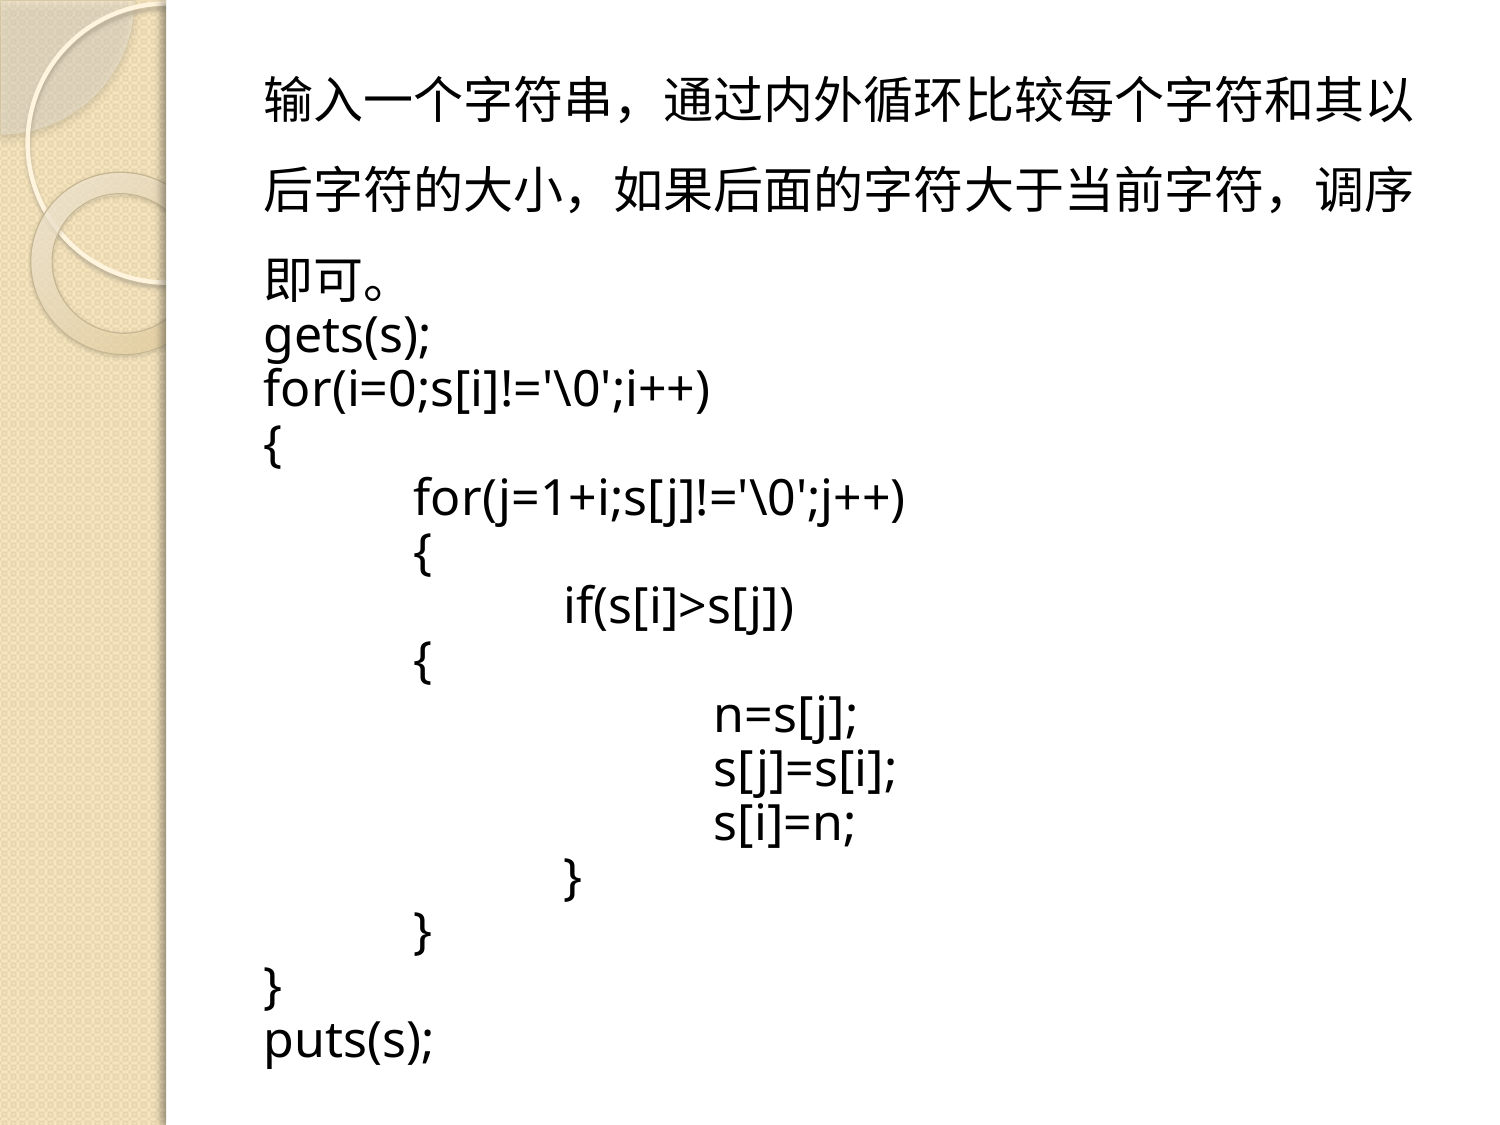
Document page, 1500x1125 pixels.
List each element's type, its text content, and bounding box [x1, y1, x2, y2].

list 输入一个字符串，通过内外循环比较每个字符和其以后字符的大小，如果后面的字符大于当前字符，调序即可。 gets(s); for(i=0;s[i]!='\0';i++) { for(j=1+i;s[j]!='\0';j++) { if(s[i]>s[j]) { n=s[j]; s[j]=s[i]; s[i]=n; } } } puts(s); [235, 30, 1466, 1083]
